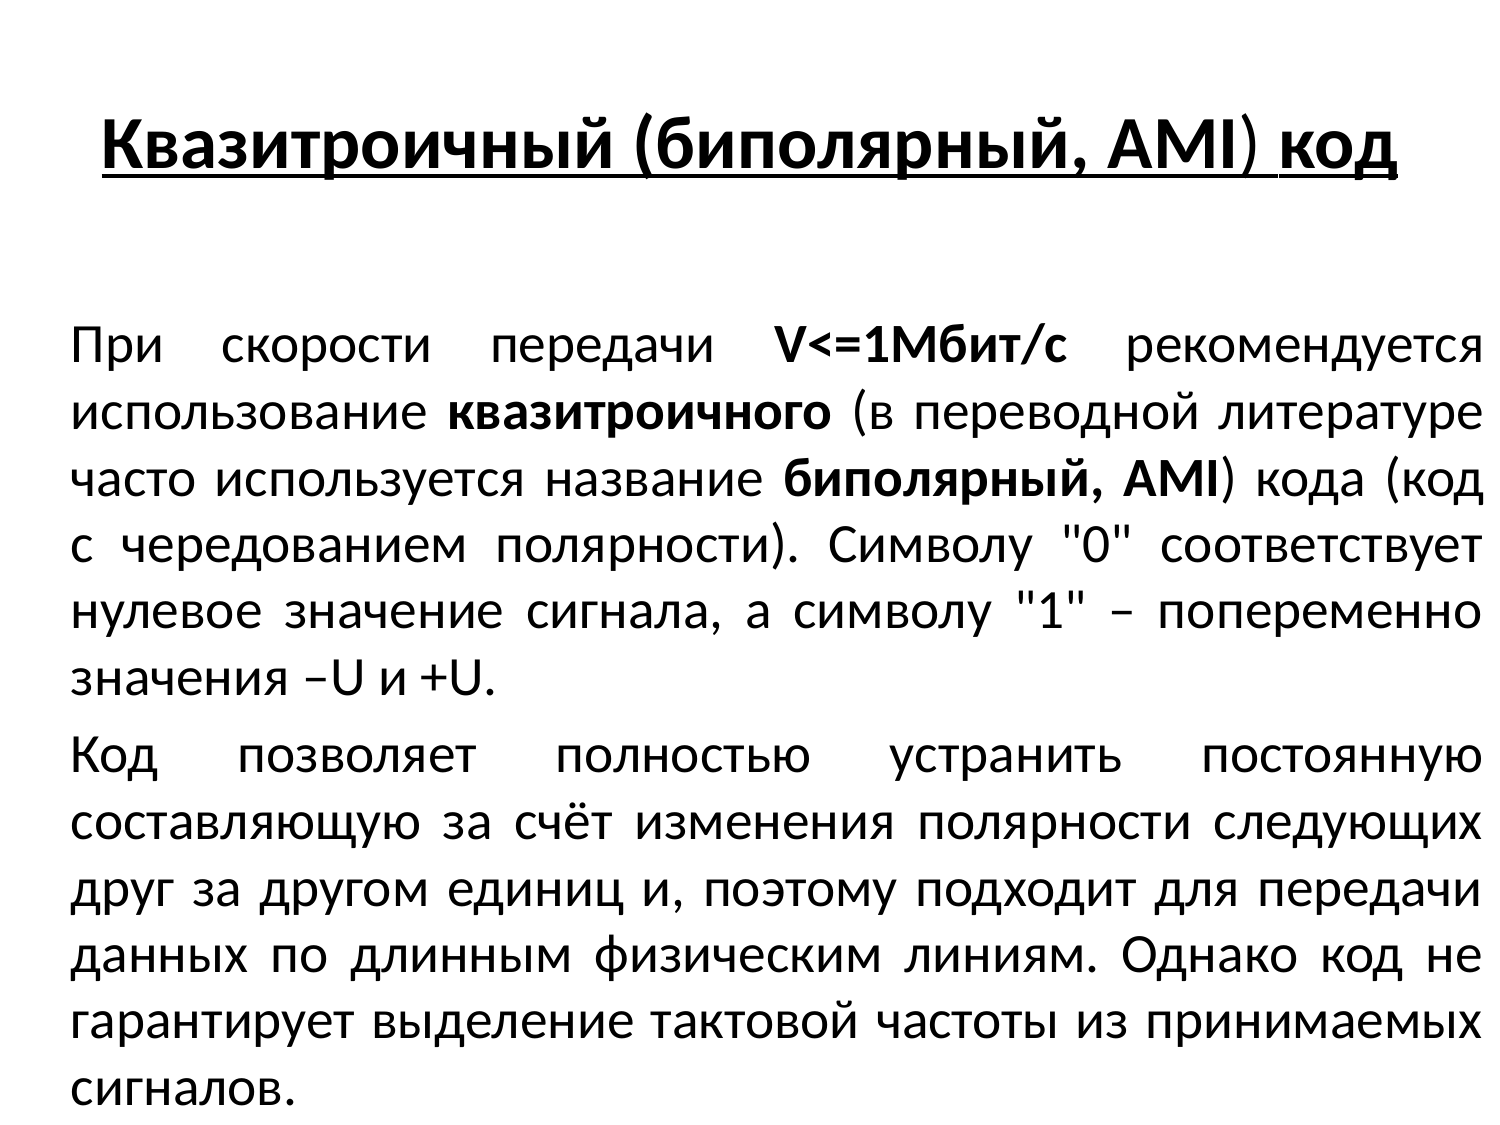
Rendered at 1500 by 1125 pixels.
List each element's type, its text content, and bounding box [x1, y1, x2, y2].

list При скорости передачи V<=1Мбит/с рекомендуется использование квазитроичного (в переводной литературе часто используется название биполярный, AMI) кода (код с чередованием полярности). Символу "0" соответствует нулевое значение сигнала, а символу "1" – попеременно значения –U и +U. Код позволяет полностью устранить постоянную составляющую за счёт изменения полярности следующих друг за другом единиц и, поэтому подходит для передачи данных по длинным физическим линиям. Однако код не гарантирует выделение тактовой частоты из принимаемых сигналов. [0, 299, 1500, 1125]
title Квазитроичный (биполярный, AMI) код [75, 45, 1425, 233]
